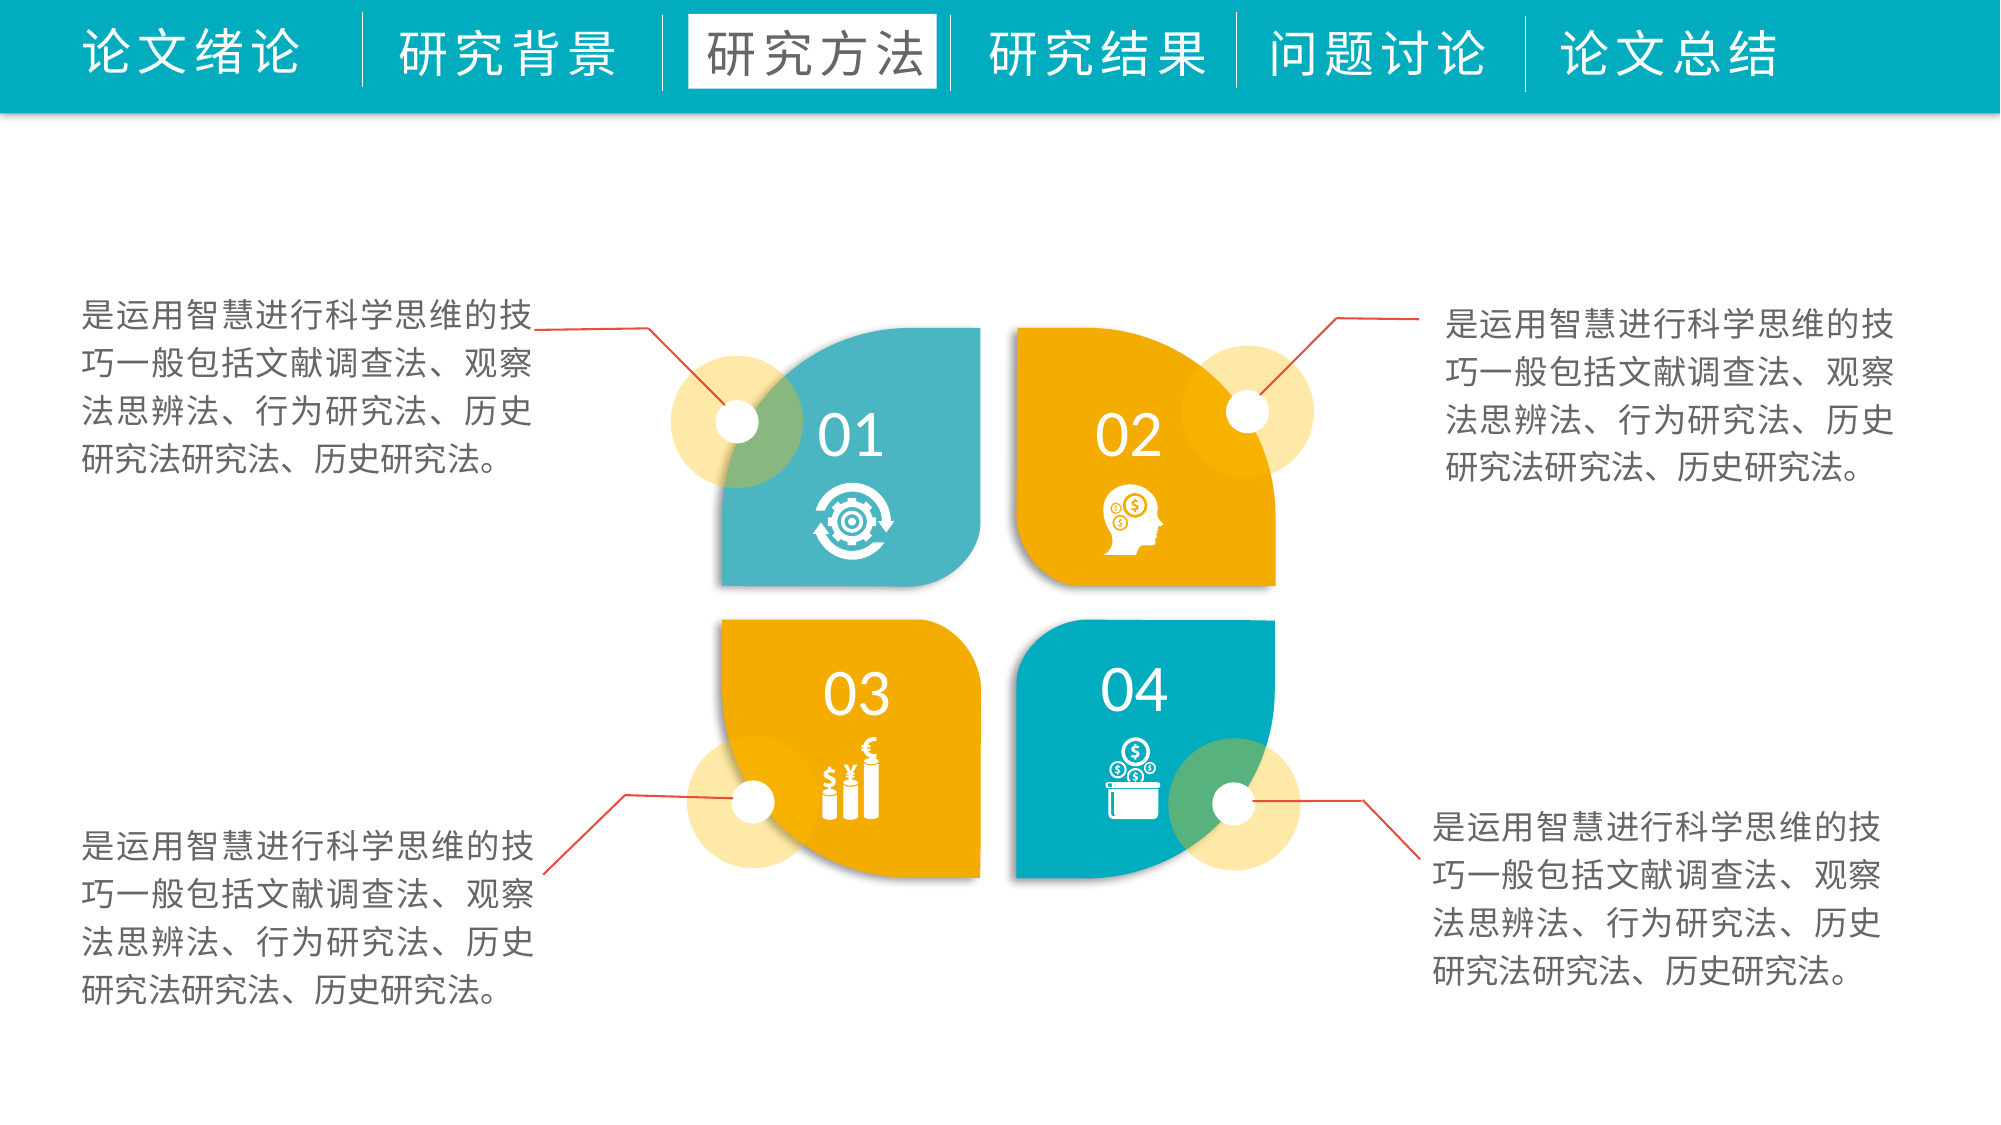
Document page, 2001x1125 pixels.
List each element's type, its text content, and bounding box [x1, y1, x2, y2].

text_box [722, 327, 1276, 879]
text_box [1103, 484, 1167, 556]
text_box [534, 328, 804, 489]
text_box [687, 13, 938, 90]
text_box 论文绪论 [66, 12, 339, 88]
text_box 是运用智慧进行科学思维的技巧一般包括文献调查法、观察法思辨法、行为研究法、历史研究法研究法、历史研究法。 [66, 278, 548, 486]
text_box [560, 759, 830, 919]
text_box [1161, 752, 1400, 913]
text_box 是运用智慧进行科学思维的技巧一般包括文献调查法、观察法思辨法、行为研究法、历史研究法研究法、历史研究法。 [1417, 791, 1898, 998]
text_box [0, 0, 2000, 114]
text_box 研究背景 [383, 15, 653, 90]
text_box 论文总结 [1545, 15, 1831, 90]
text_box 是运用智慧进行科学思维的技巧一般包括文献调查法、观察法思辨法、行为研究法、历史研究法研究法、历史研究法。 [1430, 287, 1910, 494]
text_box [822, 736, 879, 820]
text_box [1181, 318, 1420, 478]
text_box 研究方法 [951, 15, 961, 90]
text_box 研究方法 [692, 15, 950, 90]
text_box 研究结果 [973, 15, 1231, 90]
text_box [812, 482, 895, 560]
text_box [1105, 737, 1161, 820]
text_box 问题讨论 [1253, 15, 1522, 90]
text_box 是运用智慧进行科学思维的技巧一般包括文献调查法、观察法思辨法、行为研究法、历史研究法研究法、历史研究法。 [66, 809, 550, 1017]
